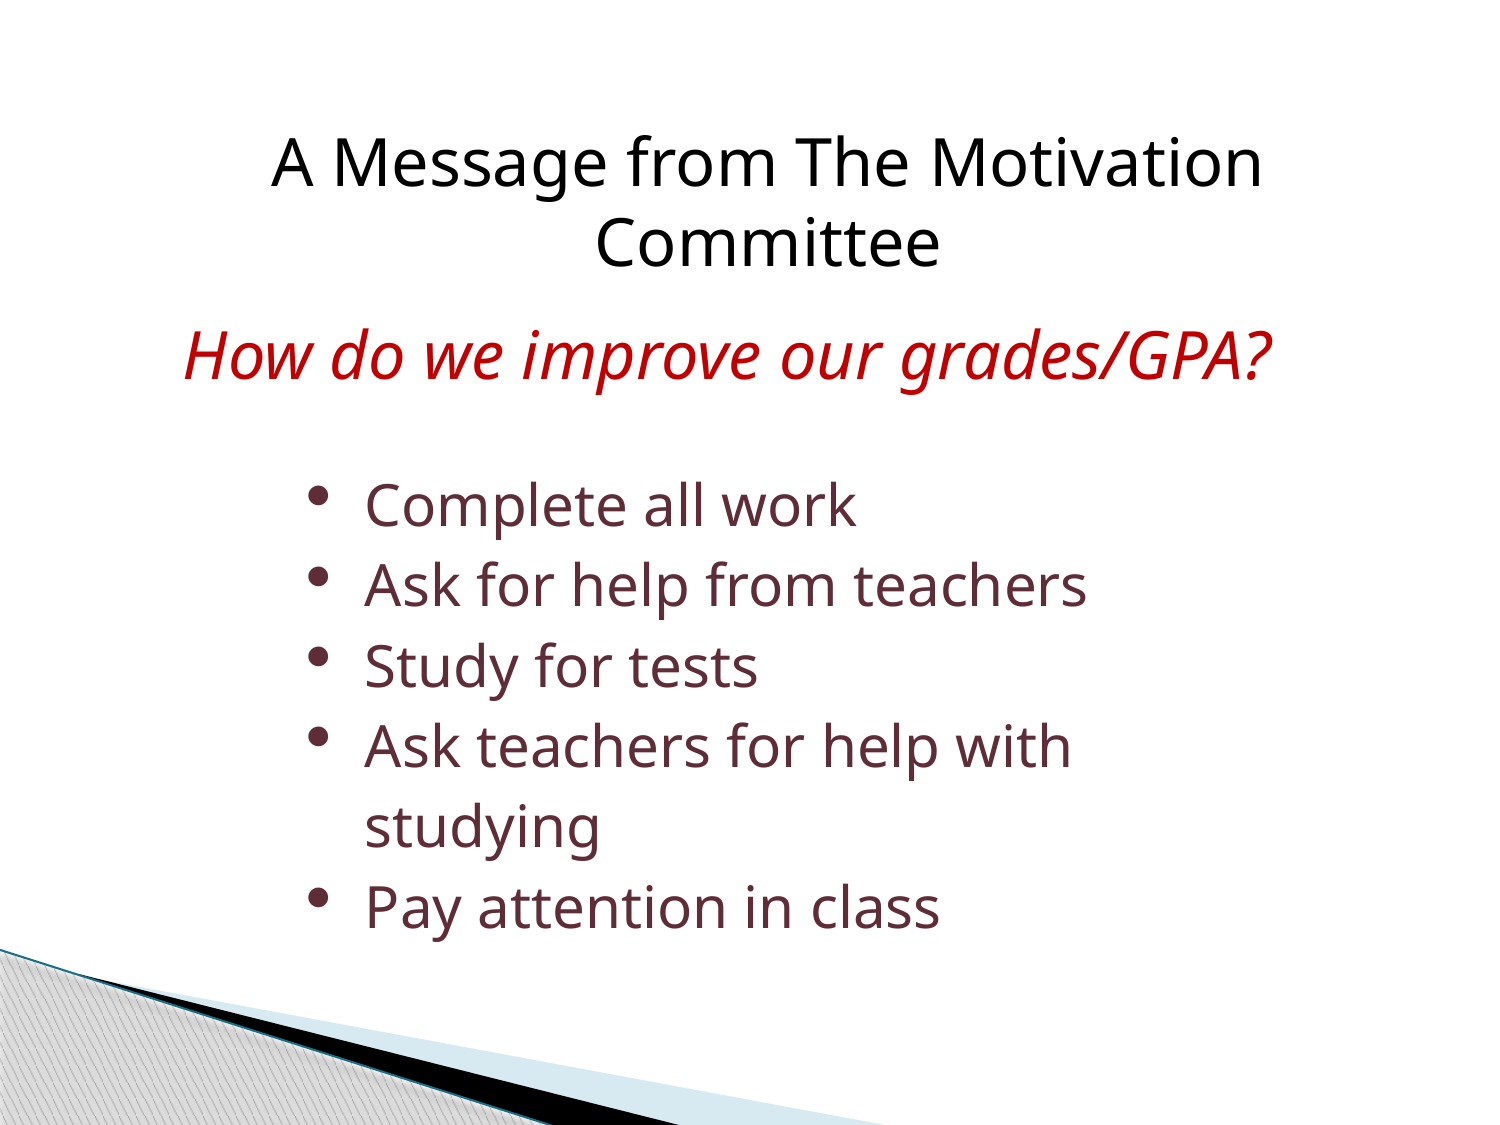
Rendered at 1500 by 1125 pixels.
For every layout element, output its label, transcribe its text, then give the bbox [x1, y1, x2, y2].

text_box A Message from The Motivation Committee [150, 112, 1388, 288]
text_box How do we improve our grades/GPA? [168, 305, 1288, 401]
text_box Complete all work Ask for help from teachers Study for tests Ask teachers for help with studying Pay attention in class [293, 449, 1244, 948]
